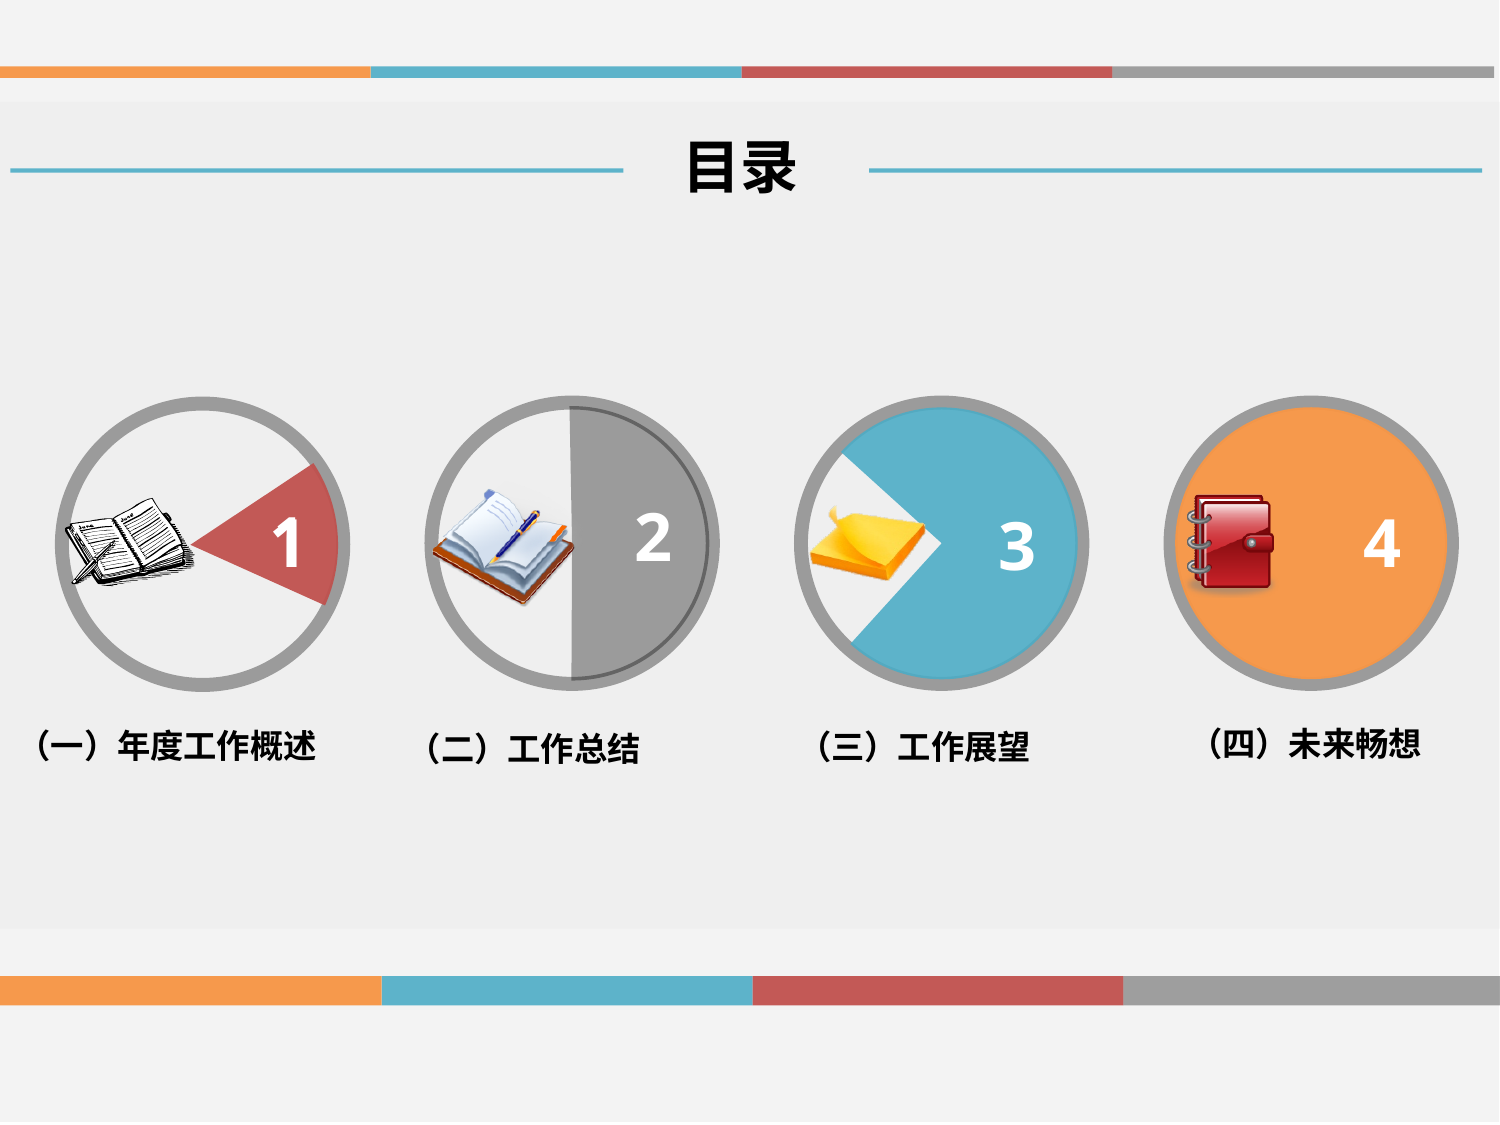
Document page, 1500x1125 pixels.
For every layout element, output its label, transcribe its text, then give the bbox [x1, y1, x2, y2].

text_box [380, 974, 751, 1007]
picture [1175, 488, 1286, 599]
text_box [1163, 395, 1460, 692]
text_box [8, 166, 625, 175]
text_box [424, 395, 721, 692]
text_box （三）工作展望 [783, 719, 1047, 774]
text_box [751, 974, 1121, 1007]
text_box [740, 64, 1110, 80]
text_box 目录 [660, 136, 821, 208]
picture [432, 476, 584, 628]
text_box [793, 395, 1090, 692]
text_box [0, 974, 380, 1007]
text_box [1110, 64, 1496, 80]
text_box [369, 64, 740, 80]
text_box [1121, 974, 1500, 1007]
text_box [42, 396, 351, 693]
text_box （二）工作总结 [393, 720, 656, 776]
text_box （一）年度工作概述 [2, 717, 332, 773]
text_box [0, 64, 369, 80]
picture [778, 476, 962, 599]
text_box （四）未来畅想 [1174, 716, 1437, 771]
picture [64, 497, 195, 587]
text_box [867, 166, 1484, 175]
